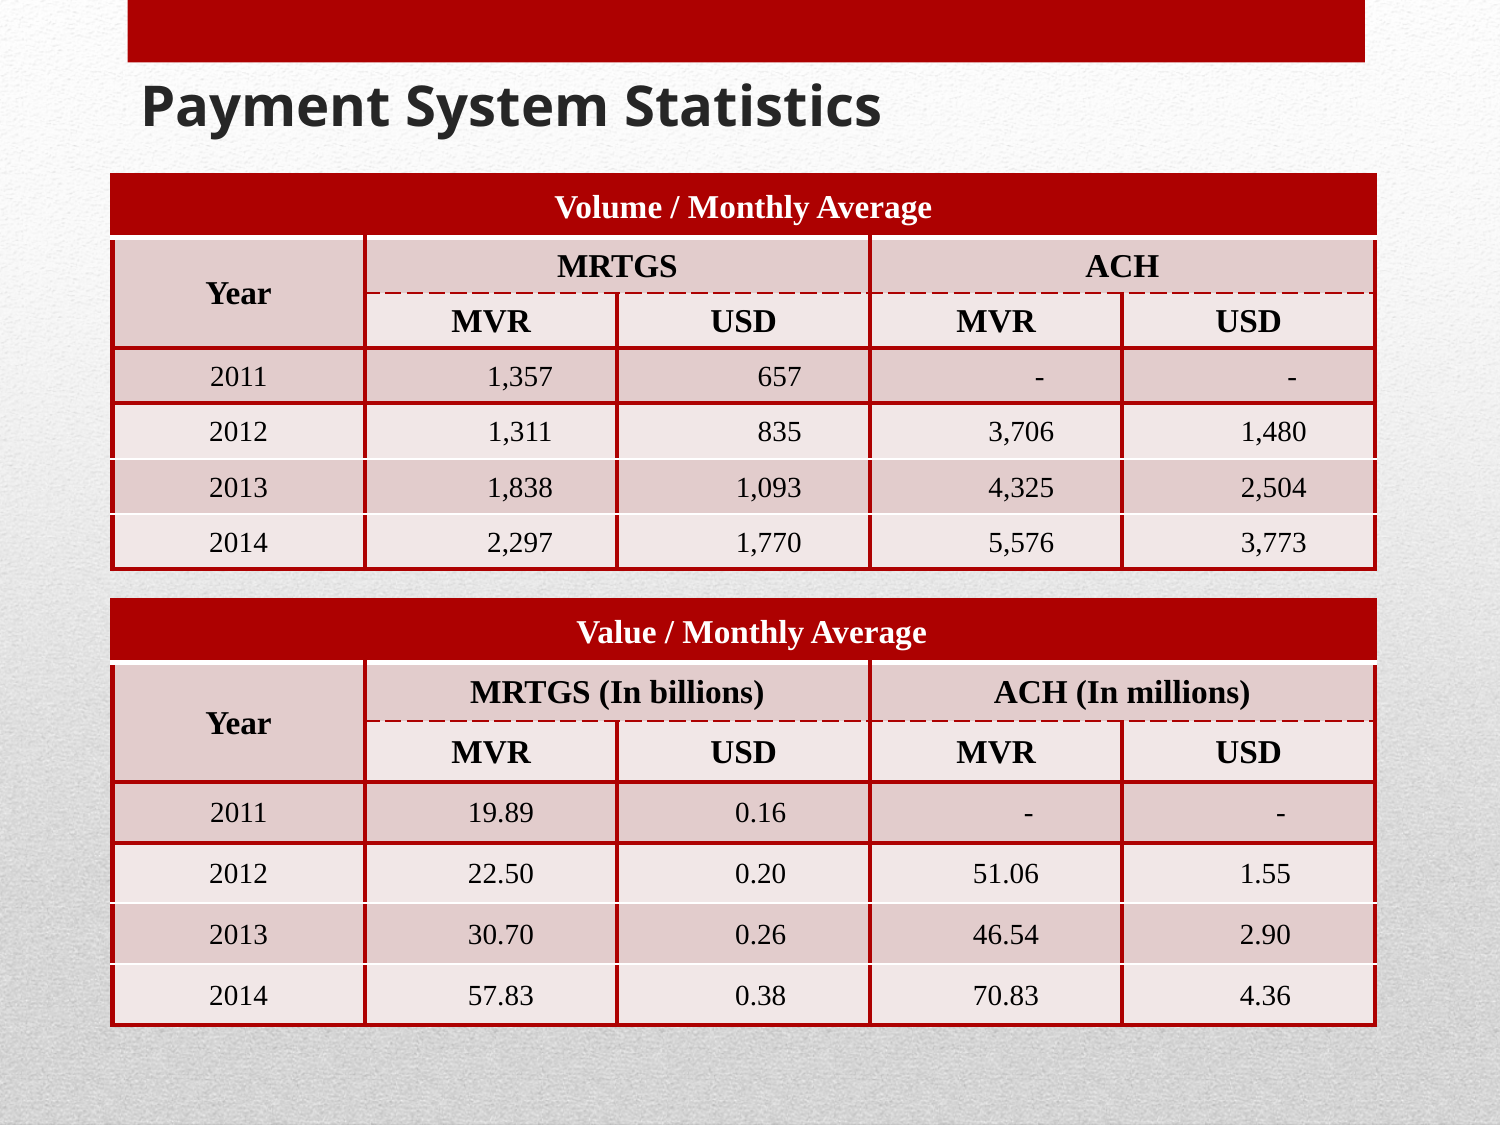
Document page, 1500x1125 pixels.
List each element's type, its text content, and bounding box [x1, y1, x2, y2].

table_cell 1,770 [619, 515, 868, 567]
table_cell Year [115, 665, 363, 780]
table_cell MVR [367, 721, 615, 780]
table_cell 1,480 [1124, 405, 1373, 458]
table_cell ACH (In millions) [872, 665, 1373, 721]
table_cell 2012 [115, 405, 363, 458]
table_cell 5,576 [872, 515, 1120, 567]
table_cell - [1124, 350, 1373, 401]
table_cell 2014 [115, 515, 363, 567]
table_cell 2013 [115, 460, 363, 513]
table_cell - [872, 350, 1120, 401]
table_header Volume / Monthly Average [115, 177, 1373, 235]
table_cell 2011 [115, 784, 363, 841]
table_cell 0.38 [619, 965, 868, 1023]
table_cell 30.70 [367, 904, 615, 963]
table_cell 2014 [115, 965, 363, 1023]
table_cell 2,504 [1124, 460, 1373, 513]
table_cell USD [1124, 293, 1373, 346]
table_cell ACH [872, 240, 1373, 293]
table_cell USD [619, 721, 868, 780]
table_cell MVR [367, 293, 615, 346]
table_cell 3,706 [872, 405, 1120, 458]
table_cell 0.16 [619, 784, 868, 841]
table_cell MRTGS [367, 240, 868, 293]
table_cell - [872, 784, 1120, 841]
table_cell 2.90 [1124, 904, 1373, 963]
table_cell MRTGS (In billions) [367, 665, 868, 721]
table_cell 19.89 [367, 784, 615, 841]
table_cell 2011 [115, 350, 363, 401]
table_cell 1,357 [367, 350, 615, 401]
table_cell 2013 [115, 904, 363, 963]
table_cell 51.06 [872, 845, 1120, 902]
table_cell USD [619, 293, 868, 346]
table_cell 3,773 [1124, 515, 1373, 567]
table_cell 1,838 [367, 460, 615, 513]
table_header Value / Monthly Average [115, 602, 1373, 660]
table_cell MVR [872, 293, 1120, 346]
table_cell 0.20 [619, 845, 868, 902]
table_cell 4.36 [1124, 965, 1373, 1023]
table_cell 657 [619, 350, 868, 401]
table_cell 70.83 [872, 965, 1120, 1023]
table_cell MVR [872, 721, 1120, 780]
title Payment System Statistics [125, 62, 1238, 173]
table_cell USD [1124, 721, 1373, 780]
table_cell 1,311 [367, 405, 615, 458]
table_cell 2012 [115, 845, 363, 902]
table_cell 46.54 [872, 904, 1120, 963]
table_cell 57.83 [367, 965, 615, 1023]
table_cell Year [115, 240, 363, 346]
table_cell 22.50 [367, 845, 615, 902]
table_cell - [1124, 784, 1373, 841]
table_cell 0.26 [619, 904, 868, 963]
table_cell 1,093 [619, 460, 868, 513]
table_cell 2,297 [367, 515, 615, 567]
table_cell 835 [619, 405, 868, 458]
table_cell 1.55 [1124, 845, 1373, 902]
table_cell 4,325 [872, 460, 1120, 513]
